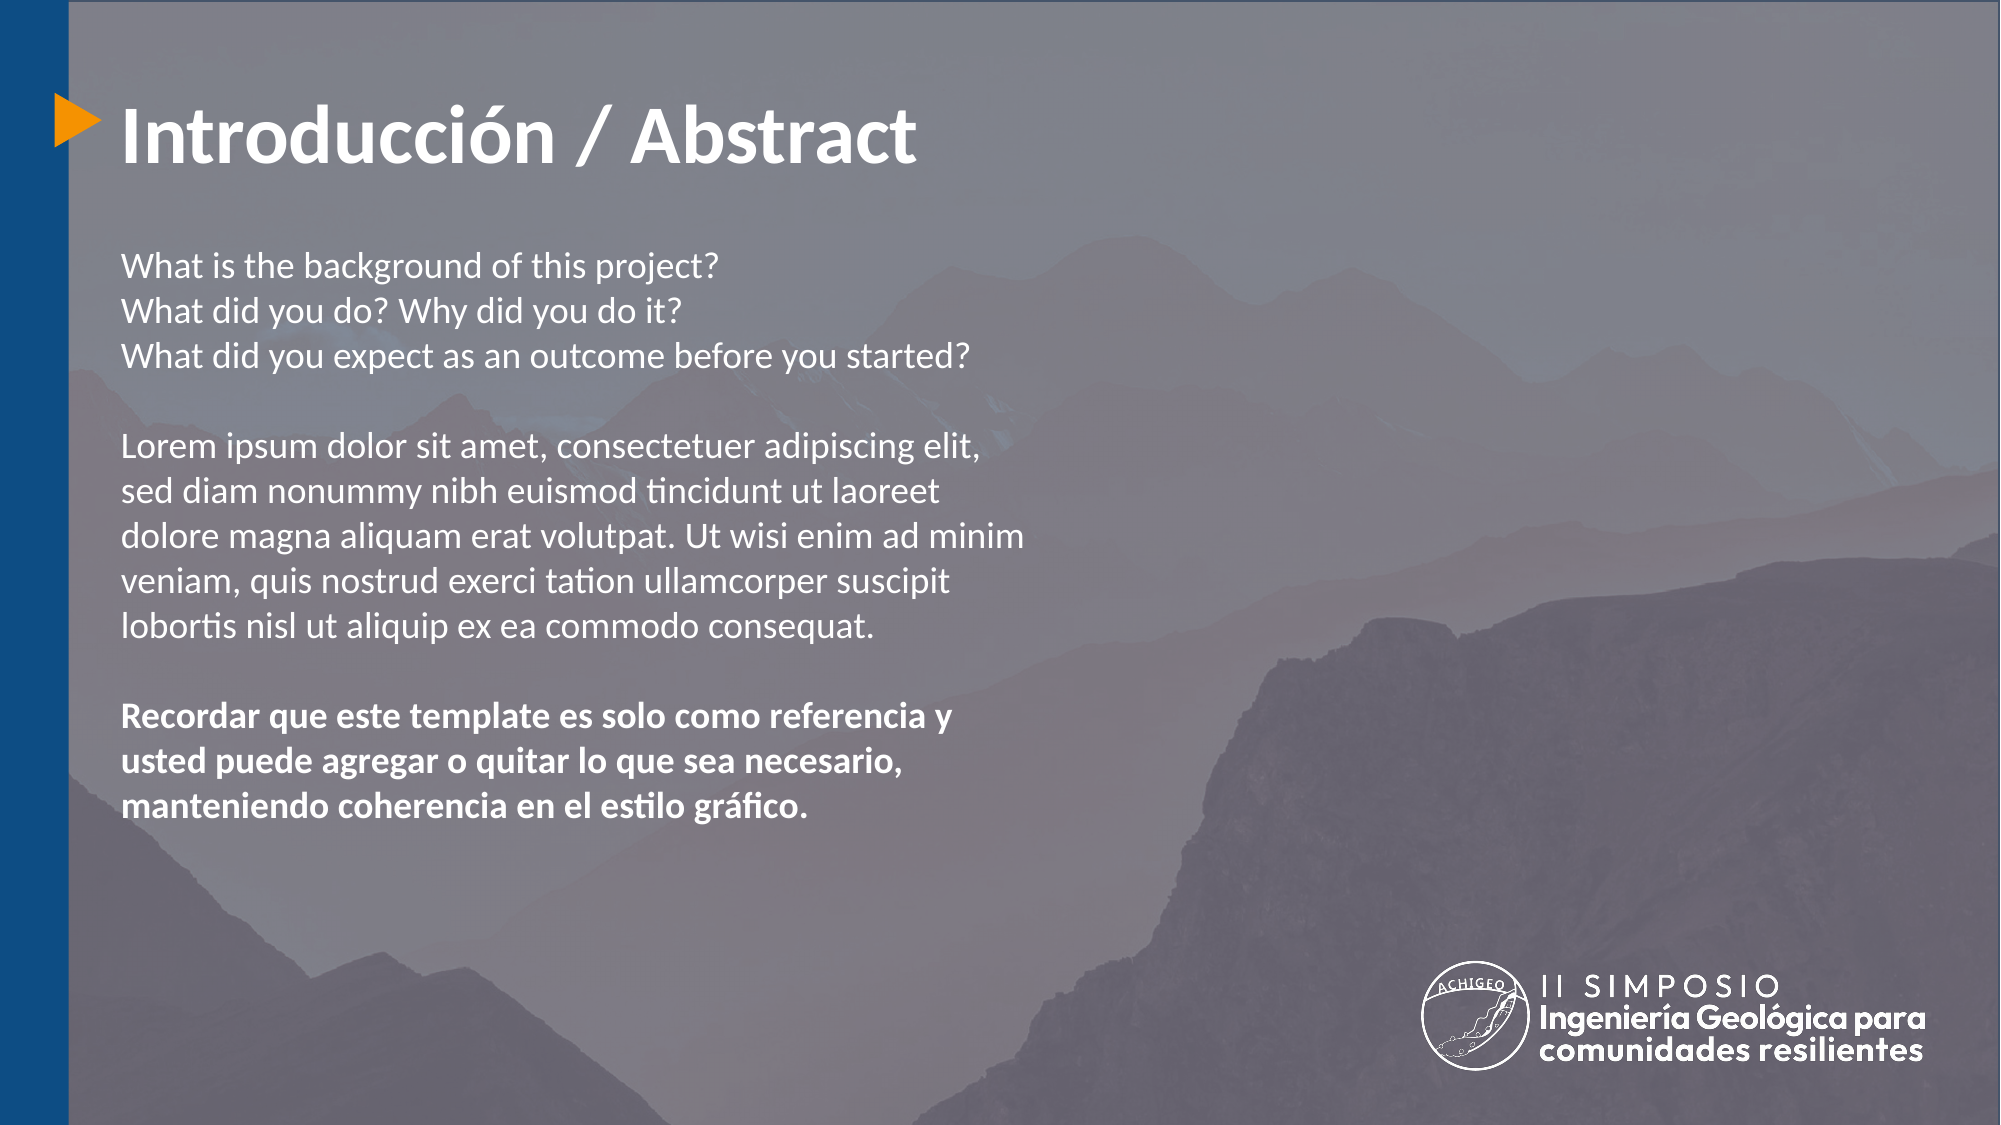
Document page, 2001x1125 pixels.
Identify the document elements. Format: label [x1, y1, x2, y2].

text_box [70, 0, 2000, 1125]
picture [0, 2, 1998, 1125]
